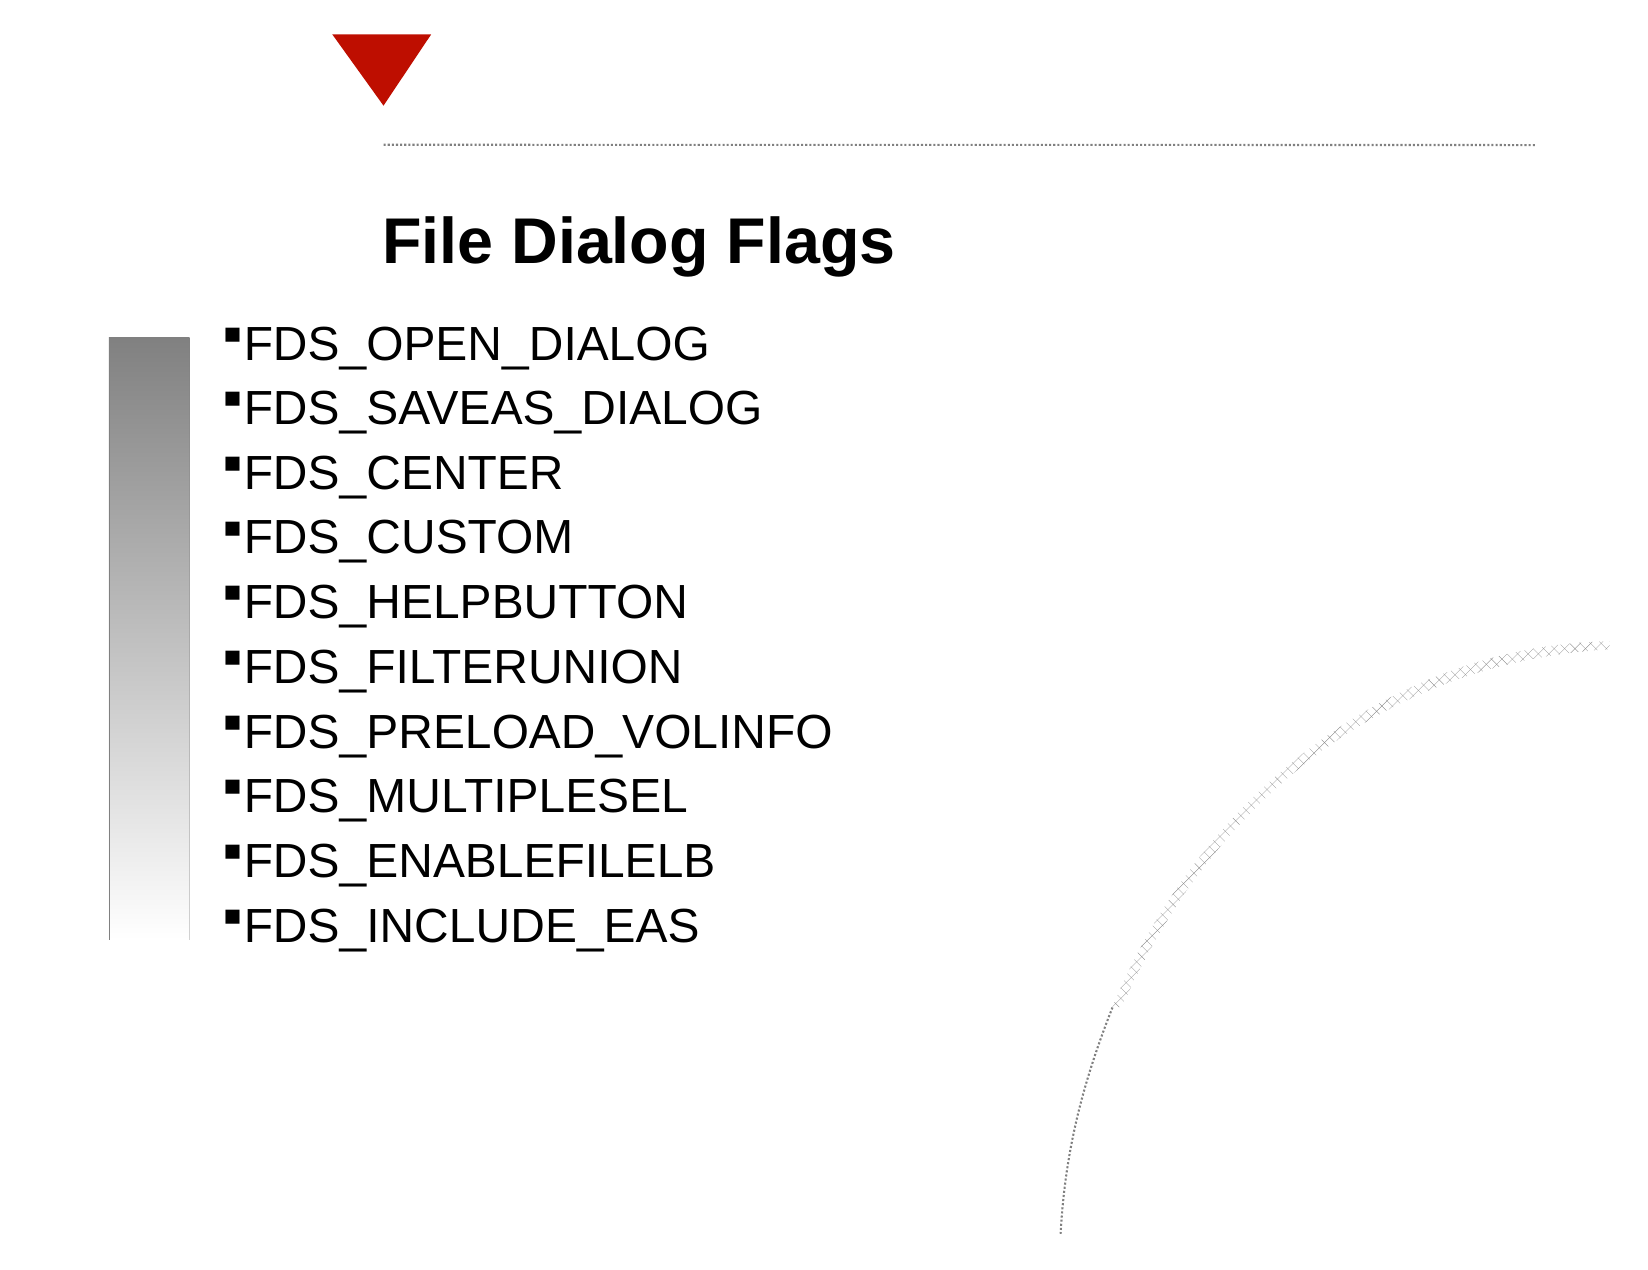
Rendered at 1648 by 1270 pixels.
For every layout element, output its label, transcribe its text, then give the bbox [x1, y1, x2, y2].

text_box FDS_OPEN_DIALOG FDS_SAVEAS_DIALOG FDS_CENTER FDS_CUSTOM FDS_HELPBUTTON FDS_FILTERUNION FDS_PRELOAD_VOLINFO FDS_MULTIPLESEL FDS_ENABLEFILELB FDS_INCLUDE_EAS [221, 312, 1532, 952]
text_box File Dialog Flags [382, 199, 1539, 277]
